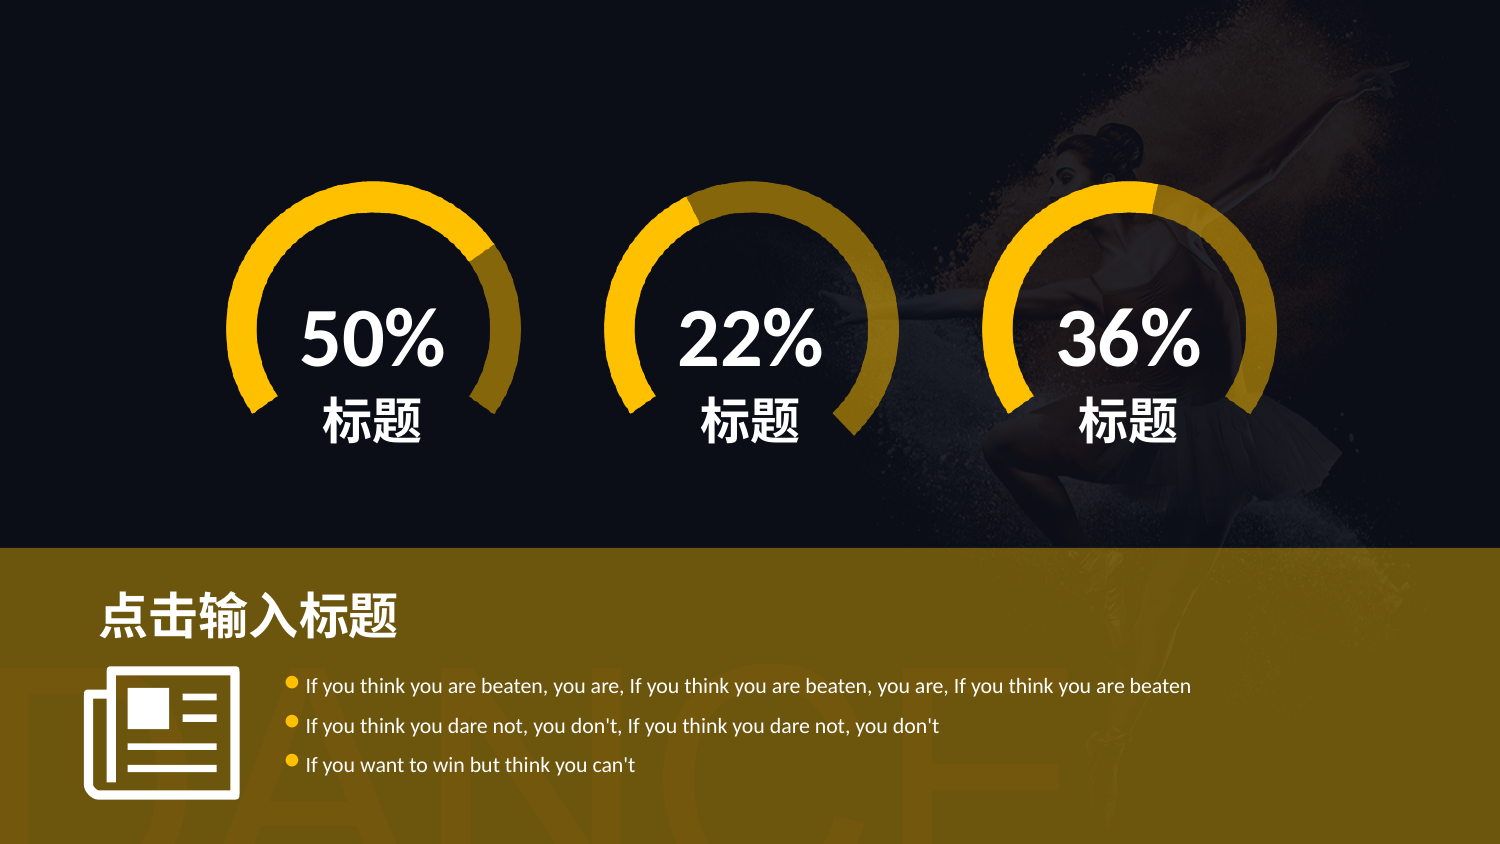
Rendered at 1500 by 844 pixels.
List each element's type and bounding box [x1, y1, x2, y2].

text_box [0, 547, 1500, 844]
text_box [122, 161, 1380, 496]
picture [0, 0, 1500, 547]
